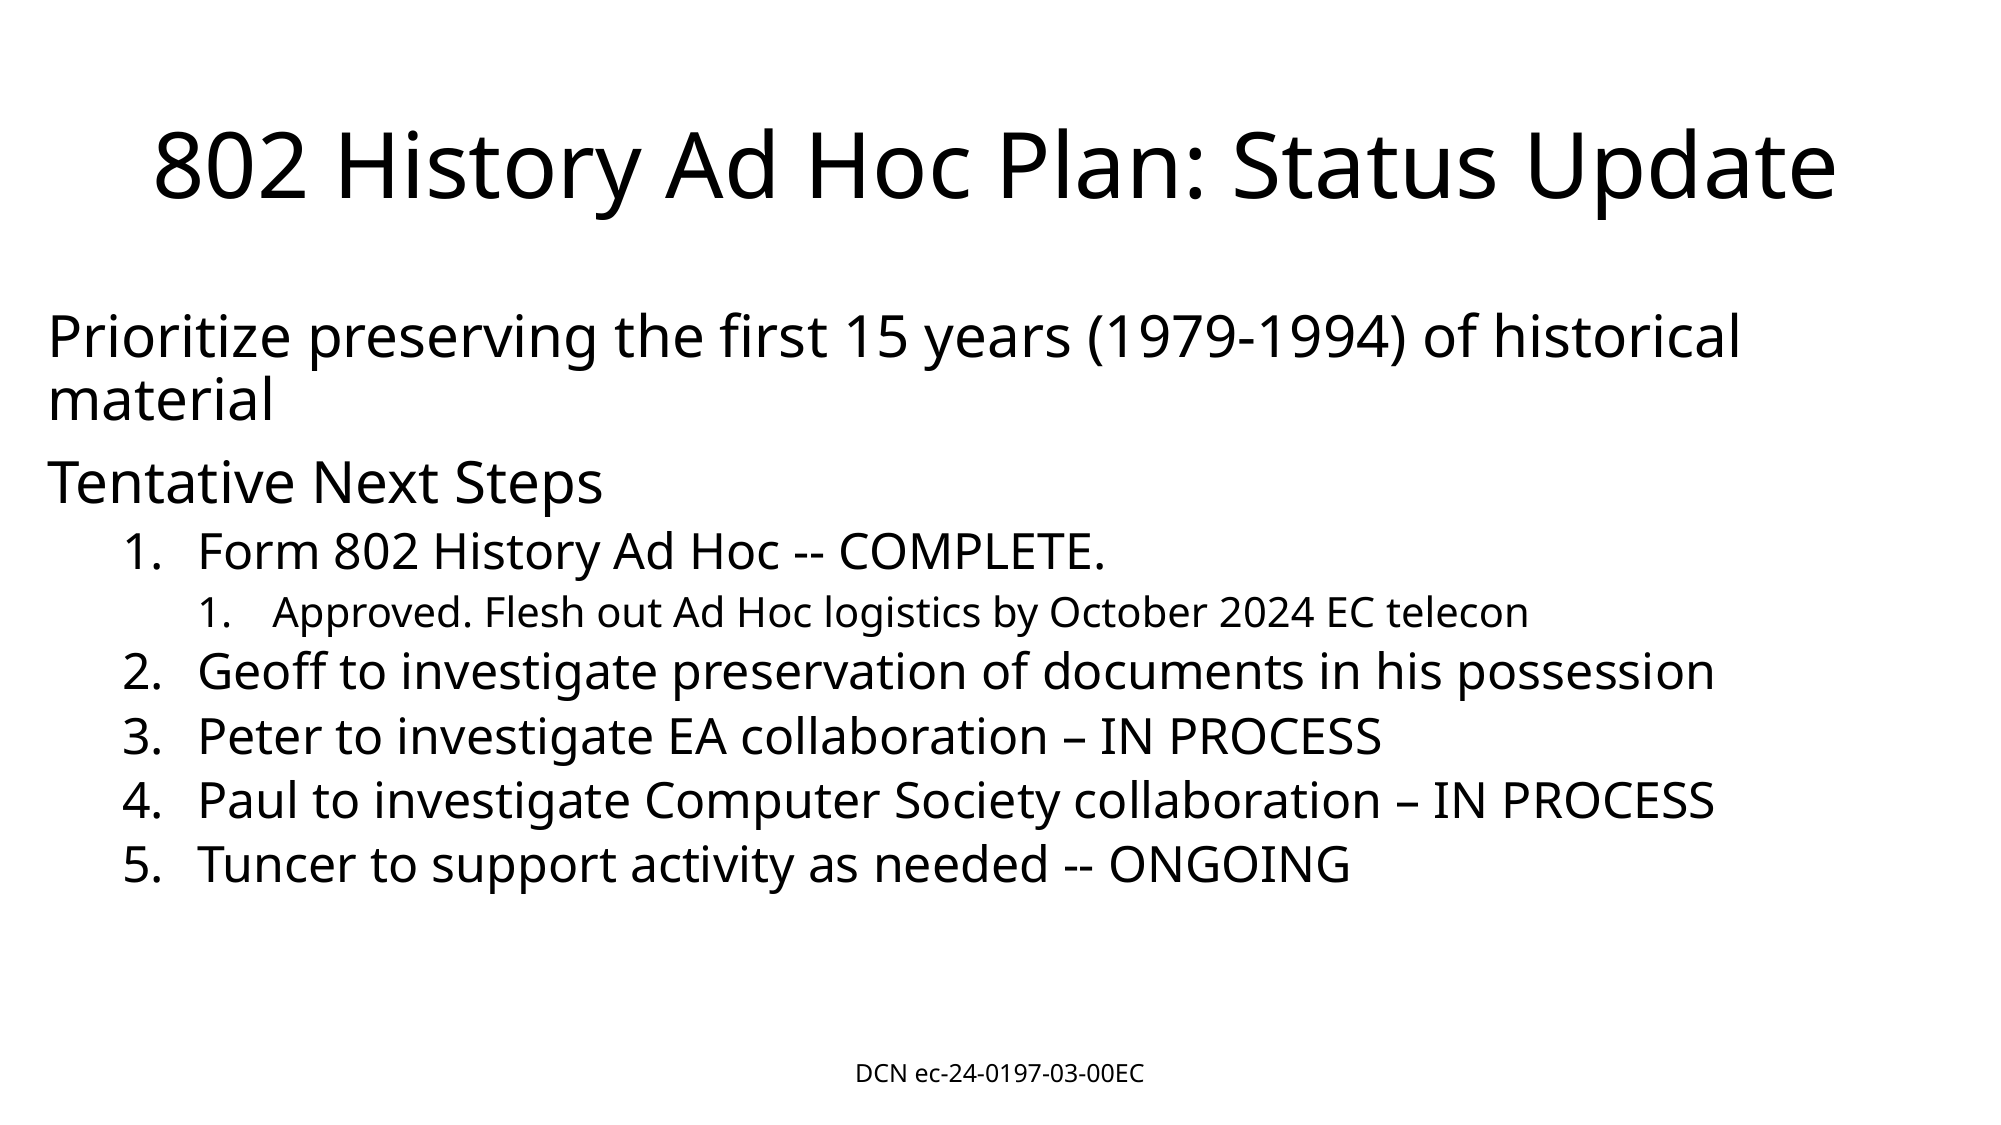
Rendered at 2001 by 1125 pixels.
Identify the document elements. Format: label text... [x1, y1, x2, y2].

list Prioritize preserving the first 15 years (1979-1994) of historical material Tentative Next Steps Form 802 History Ad Hoc -- COMPLETE. Approved. Flesh out Ad Hoc logistics by October 2024 EC telecon Geoff to investigate preservation of documents in his possession Peter to investigate EA collaboration – IN PROCESS Paul to investigate Computer Society collaboration – IN PROCESS Tuncer to support activity as needed -- ONGOING [32, 299, 1863, 1014]
footer DCN ec-24-0197-03-00EC [662, 1042, 1338, 1103]
title 802 History Ad Hoc Plan: Status Update [137, 59, 1863, 278]
